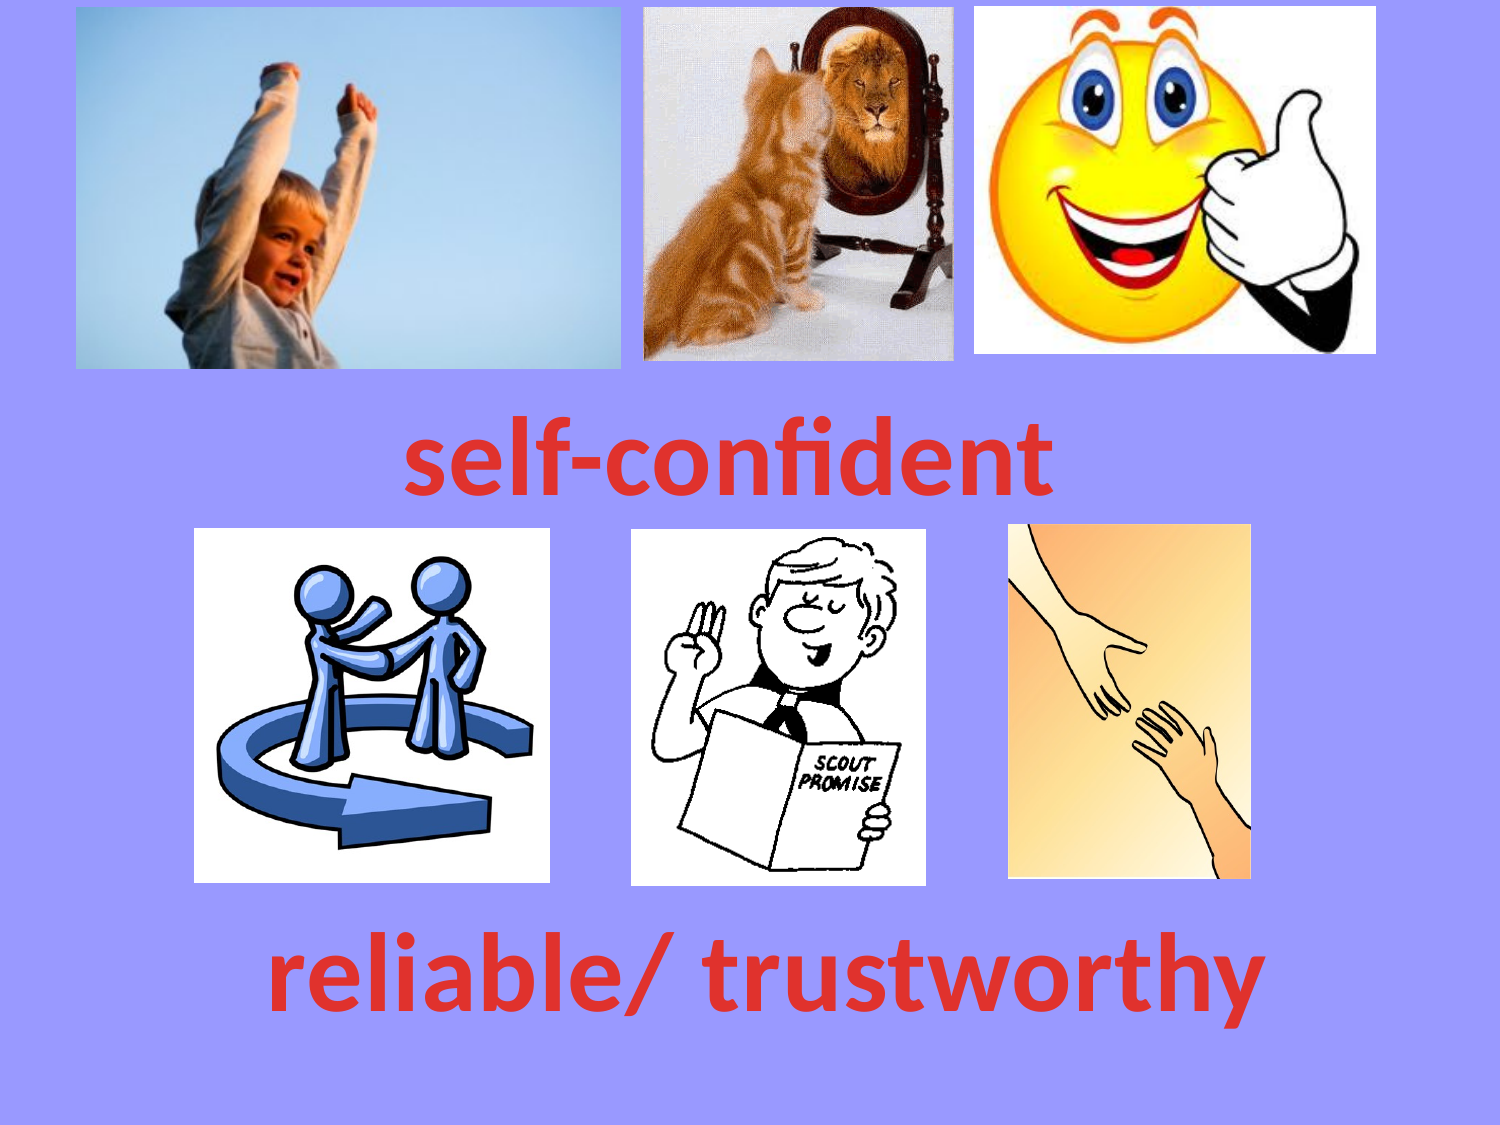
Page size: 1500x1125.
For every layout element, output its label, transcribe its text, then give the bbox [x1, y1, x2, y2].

picture [194, 528, 550, 883]
picture [974, 6, 1377, 354]
picture [1007, 524, 1251, 879]
picture [631, 529, 926, 887]
picture [643, 7, 954, 361]
text_box reliable/ trustworthy [251, 891, 1284, 1042]
text_box self-confident [387, 375, 1072, 526]
picture [76, 7, 621, 370]
